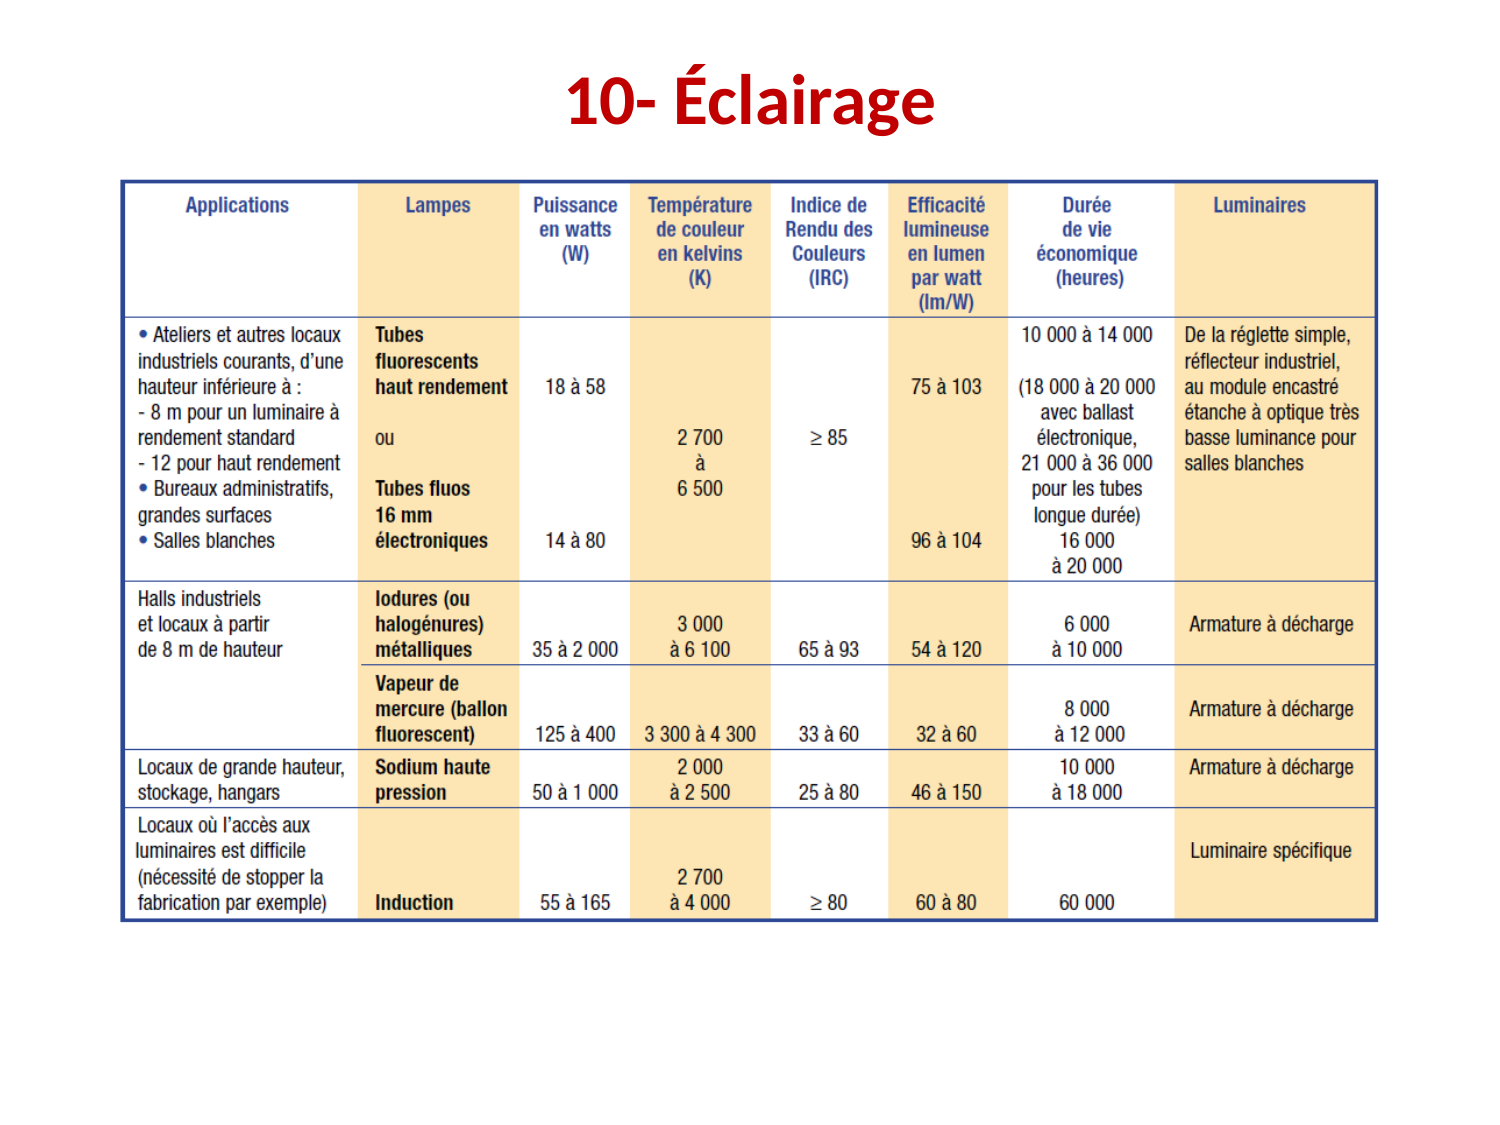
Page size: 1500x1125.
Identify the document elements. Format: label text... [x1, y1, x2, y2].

picture [116, 175, 1383, 926]
title 10- Éclairage [75, 45, 1425, 233]
